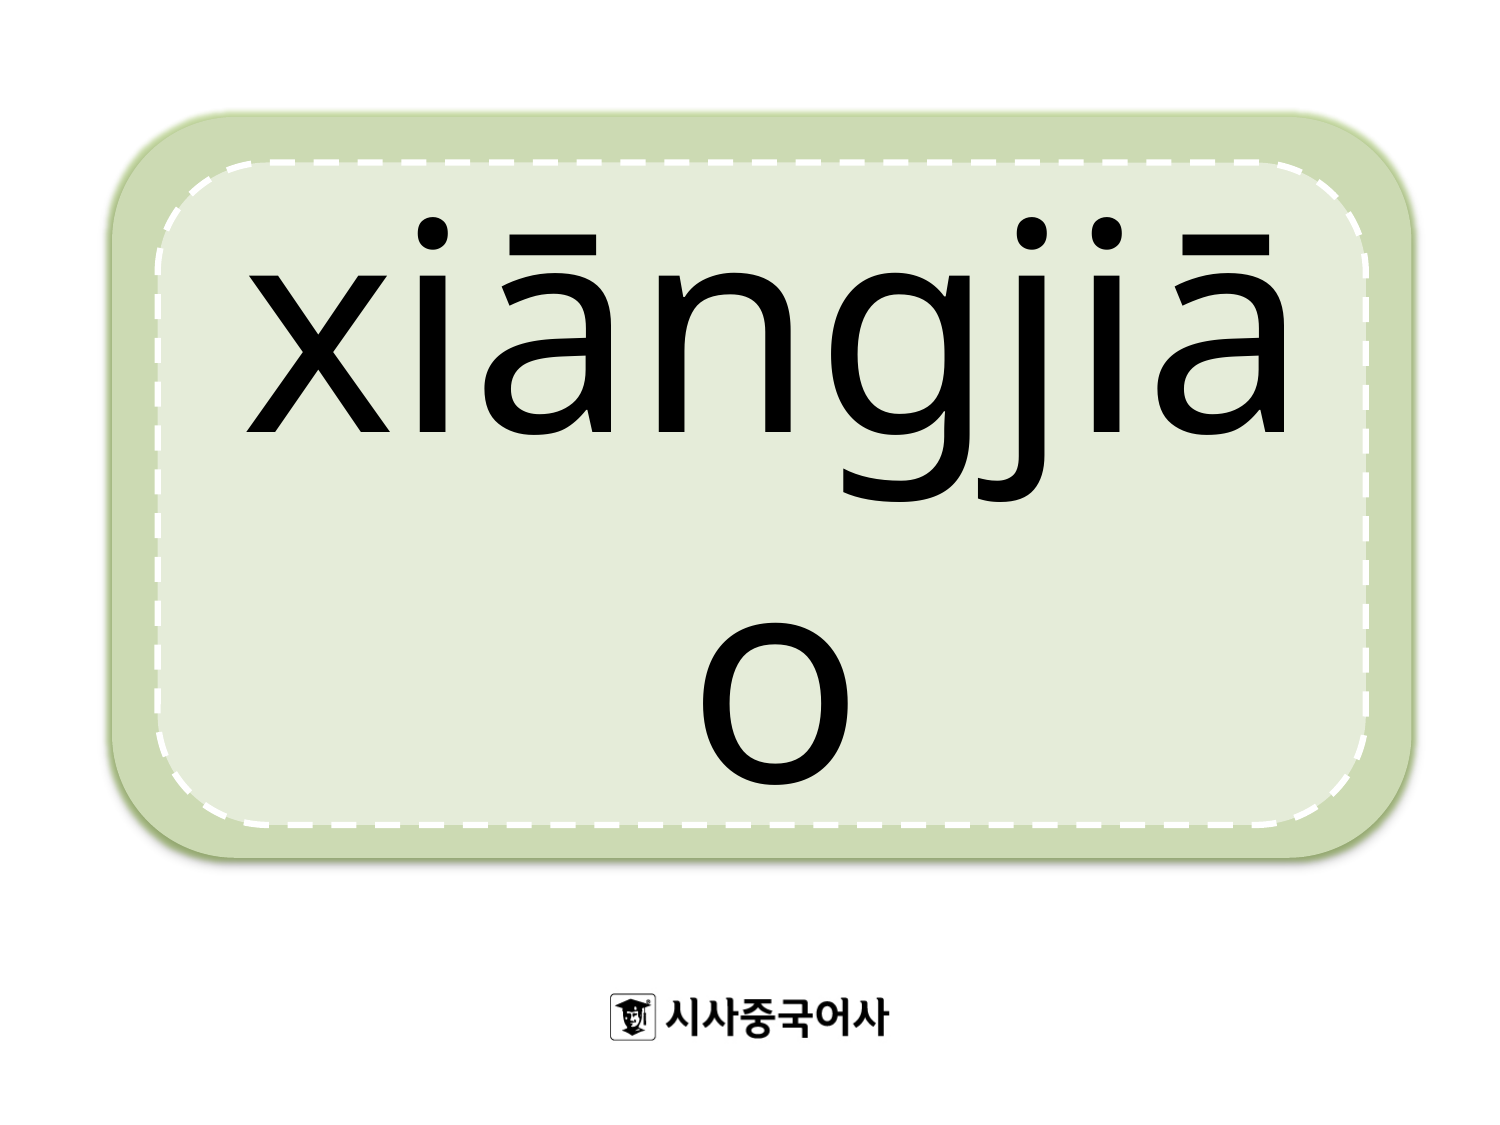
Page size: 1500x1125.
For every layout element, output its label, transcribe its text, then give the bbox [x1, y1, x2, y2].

picture [602, 987, 898, 1047]
text_box xiāngjiāo [171, 159, 1380, 823]
